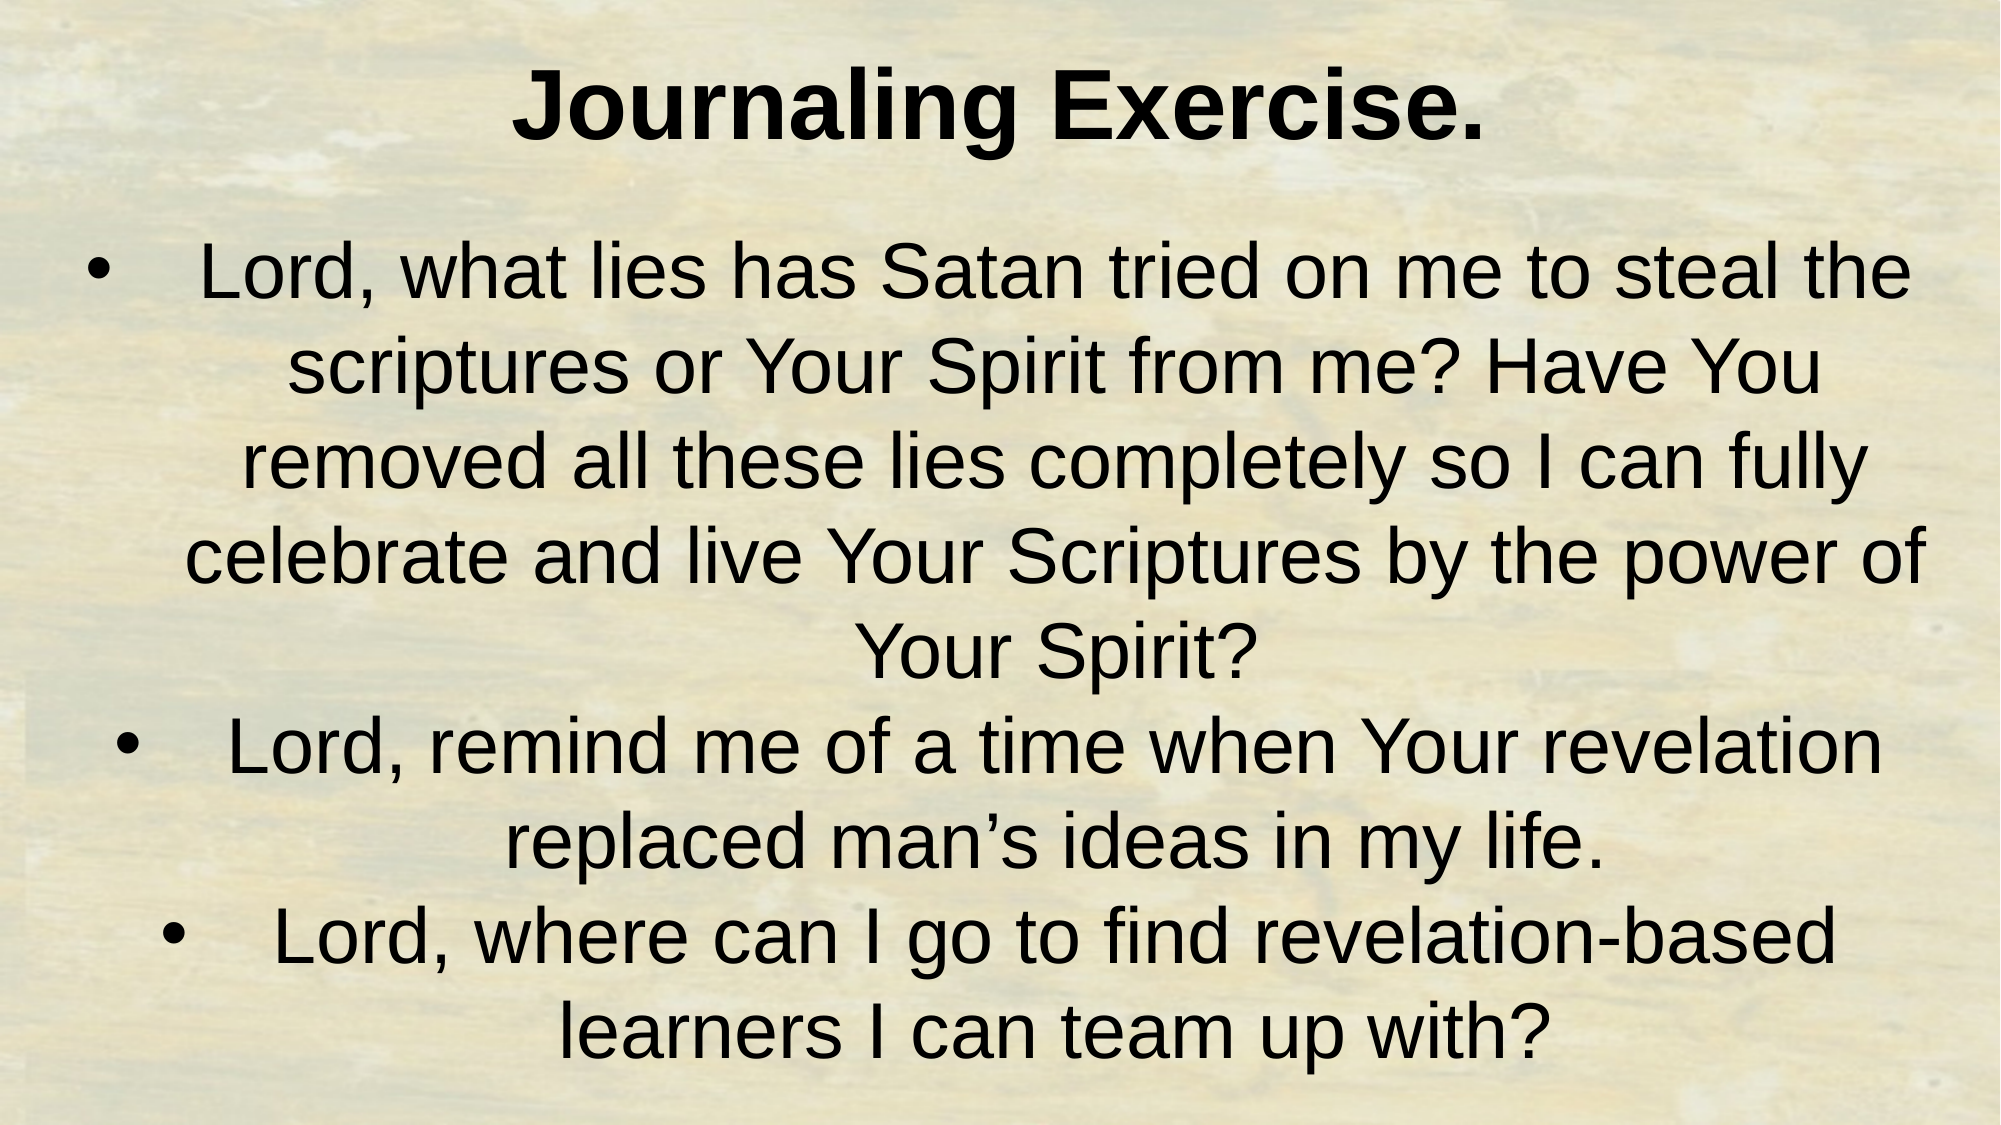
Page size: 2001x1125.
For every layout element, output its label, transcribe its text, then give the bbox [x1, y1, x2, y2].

picture [0, 0, 2001, 1125]
text_box Journaling Exercise. Lord, what lies has Satan tried on me to steal the scriptures or Your Spirit from me? Have You removed all these lies completely so I can fully celebrate and live Your Scriptures by the power of Your Spirit? Lord, remind me of a time when Your revelation replaced man’s ideas in my life. Lord, where can I go to find revelation-based learners I can team up with? [42, 32, 1958, 1083]
